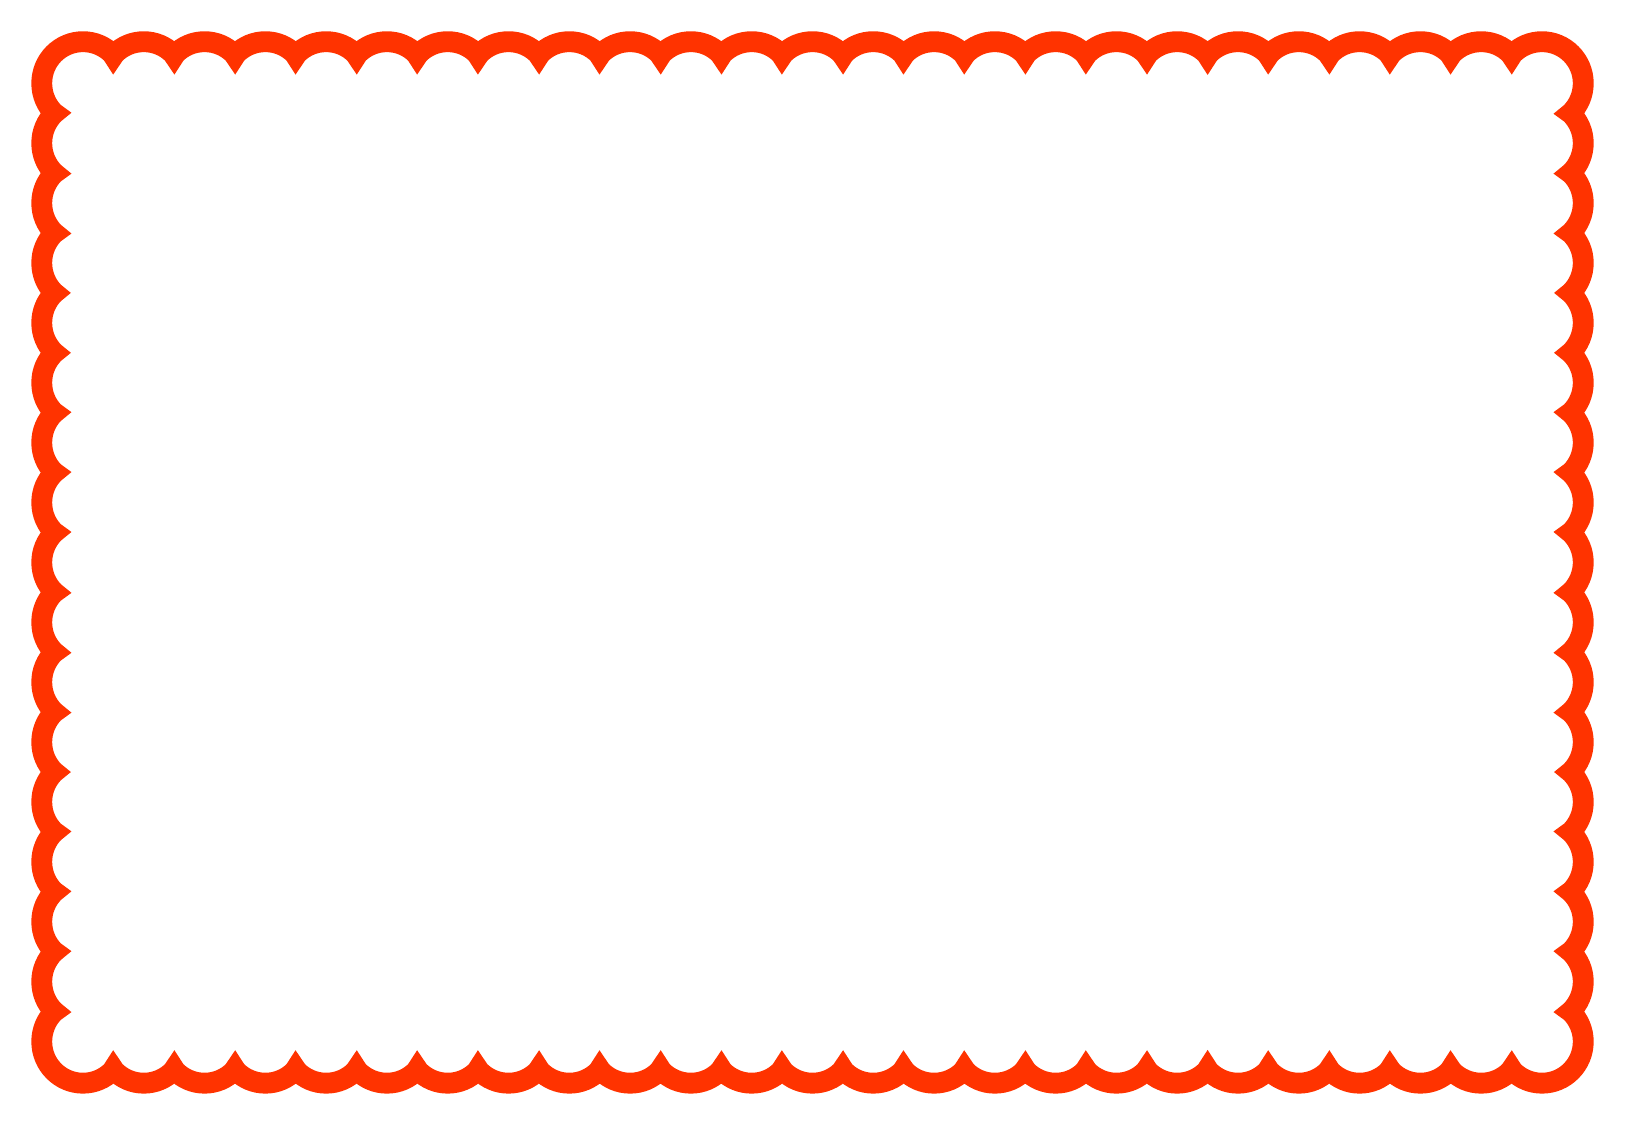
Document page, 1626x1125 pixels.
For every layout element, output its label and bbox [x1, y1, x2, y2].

text_box [40, 40, 1585, 1085]
